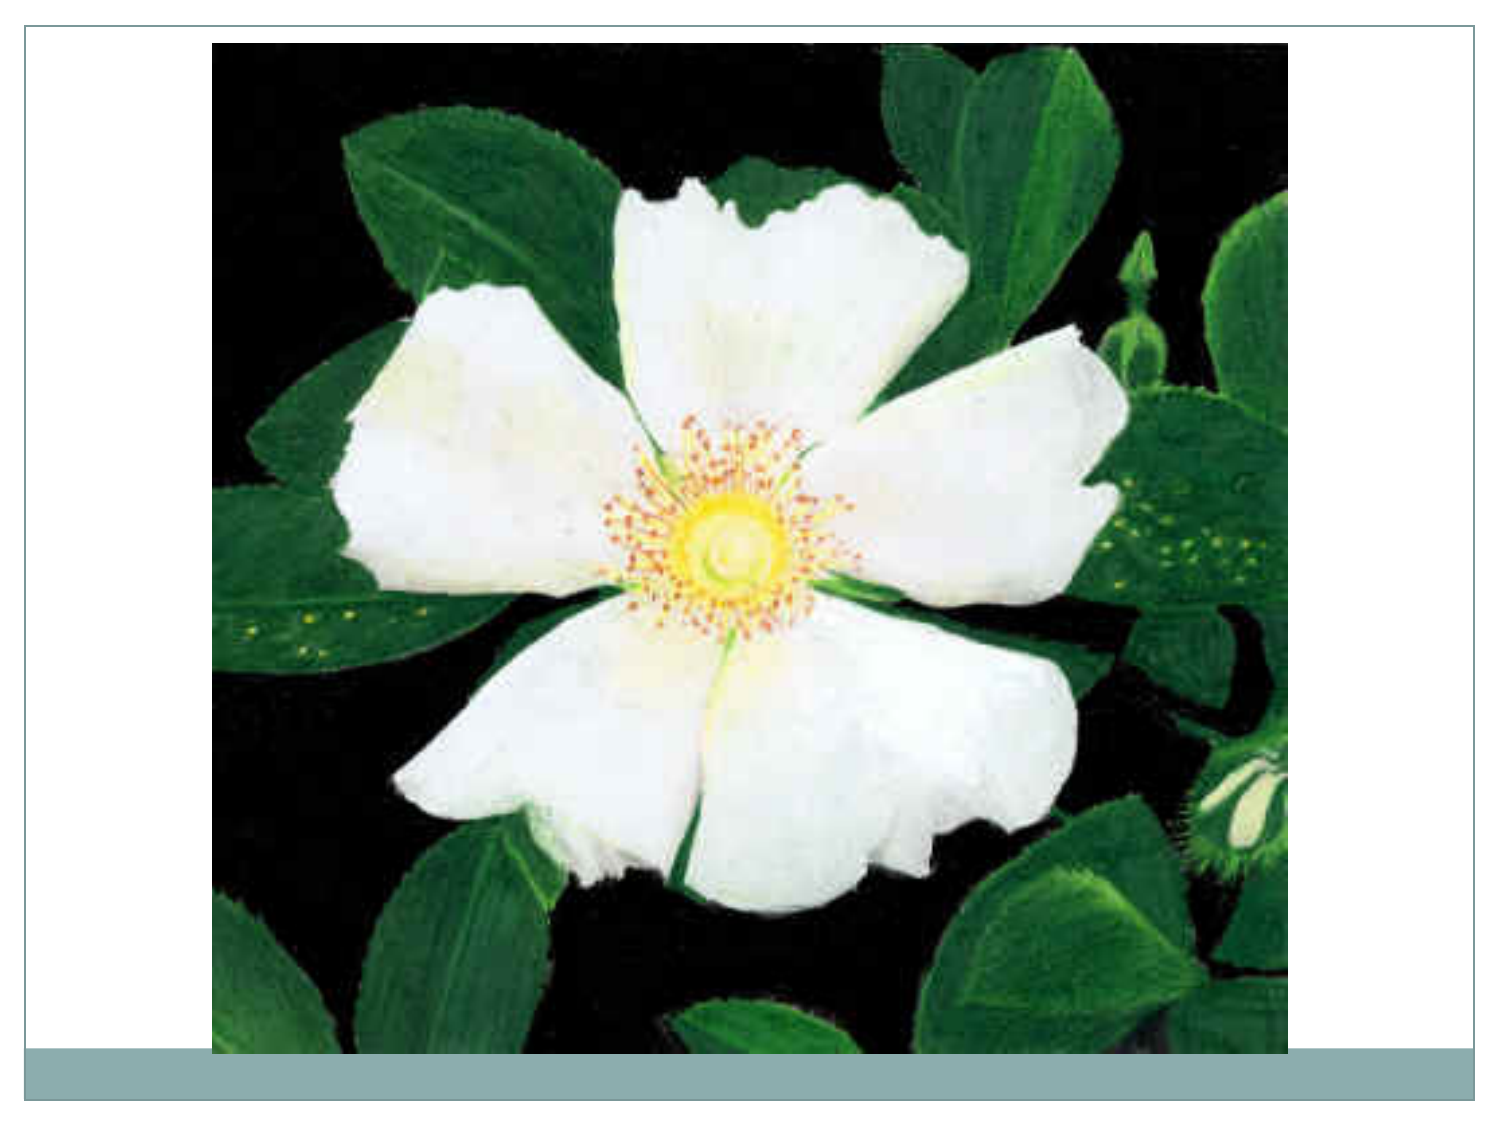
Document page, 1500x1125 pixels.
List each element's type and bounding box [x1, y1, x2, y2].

picture [212, 42, 1288, 1054]
